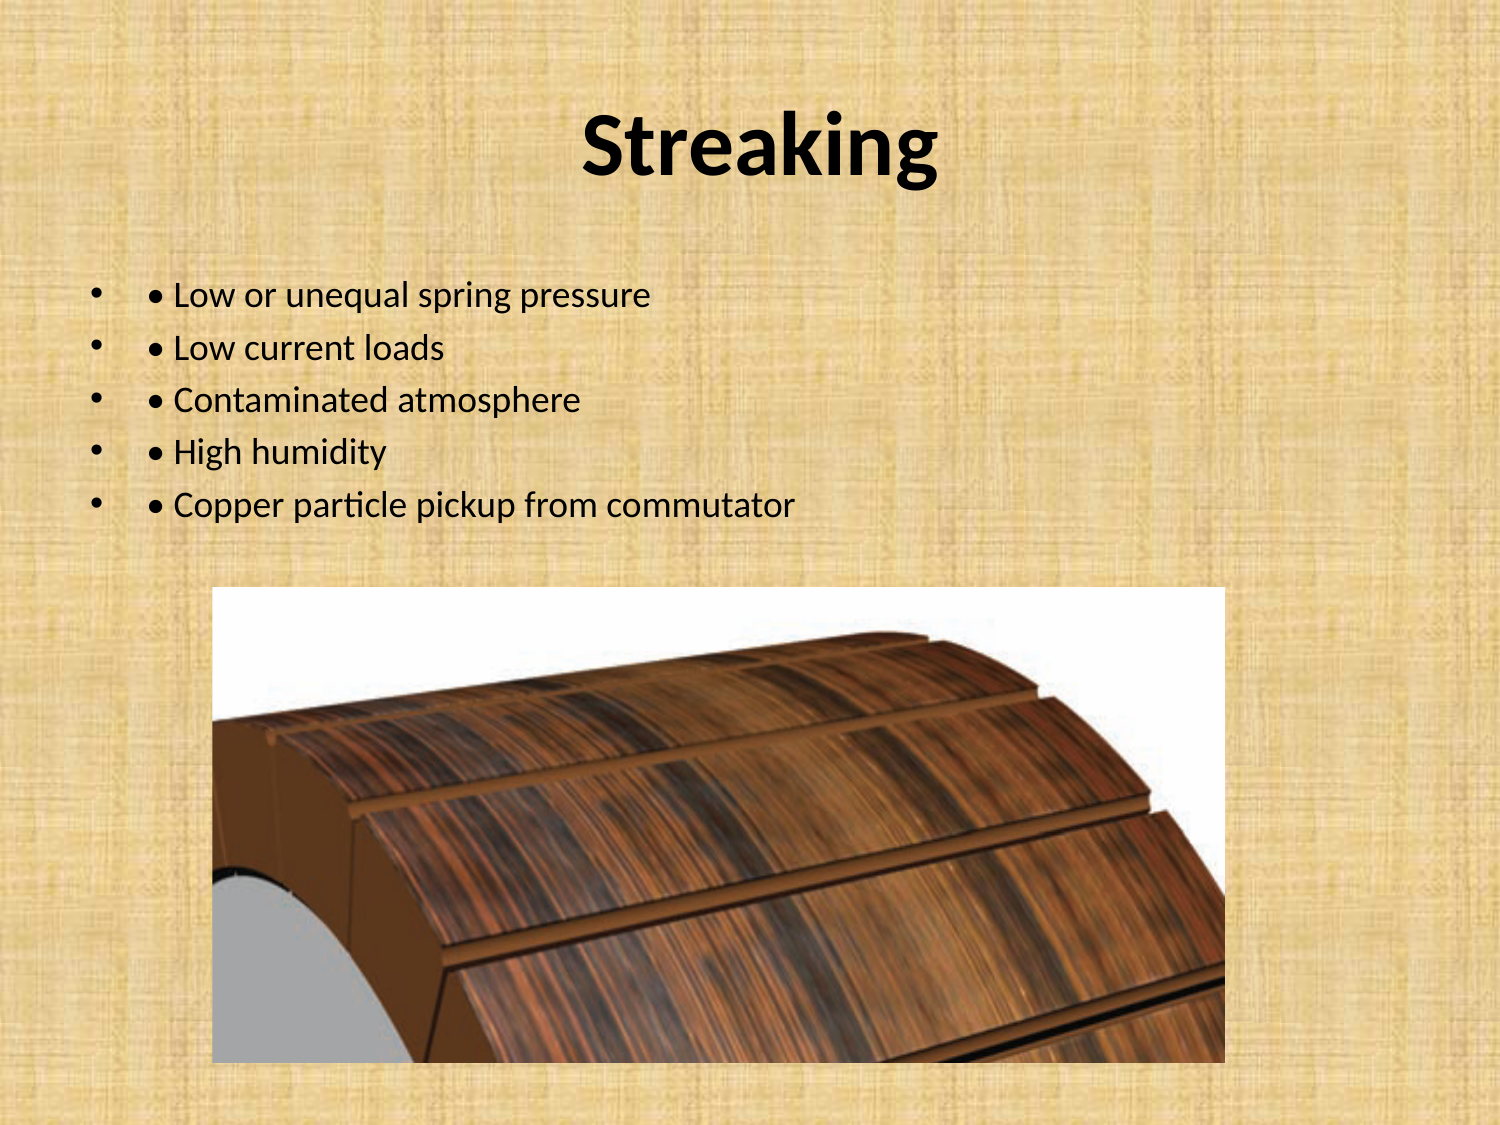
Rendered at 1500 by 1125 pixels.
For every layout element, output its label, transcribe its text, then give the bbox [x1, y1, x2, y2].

title Streaking [75, 45, 1425, 233]
list • Low or unequal spring pressure • Low current loads • Contaminated atmosphere • High humidity • Copper particle pickup from commutator [75, 262, 1425, 1005]
picture [0, 0, 1500, 1125]
